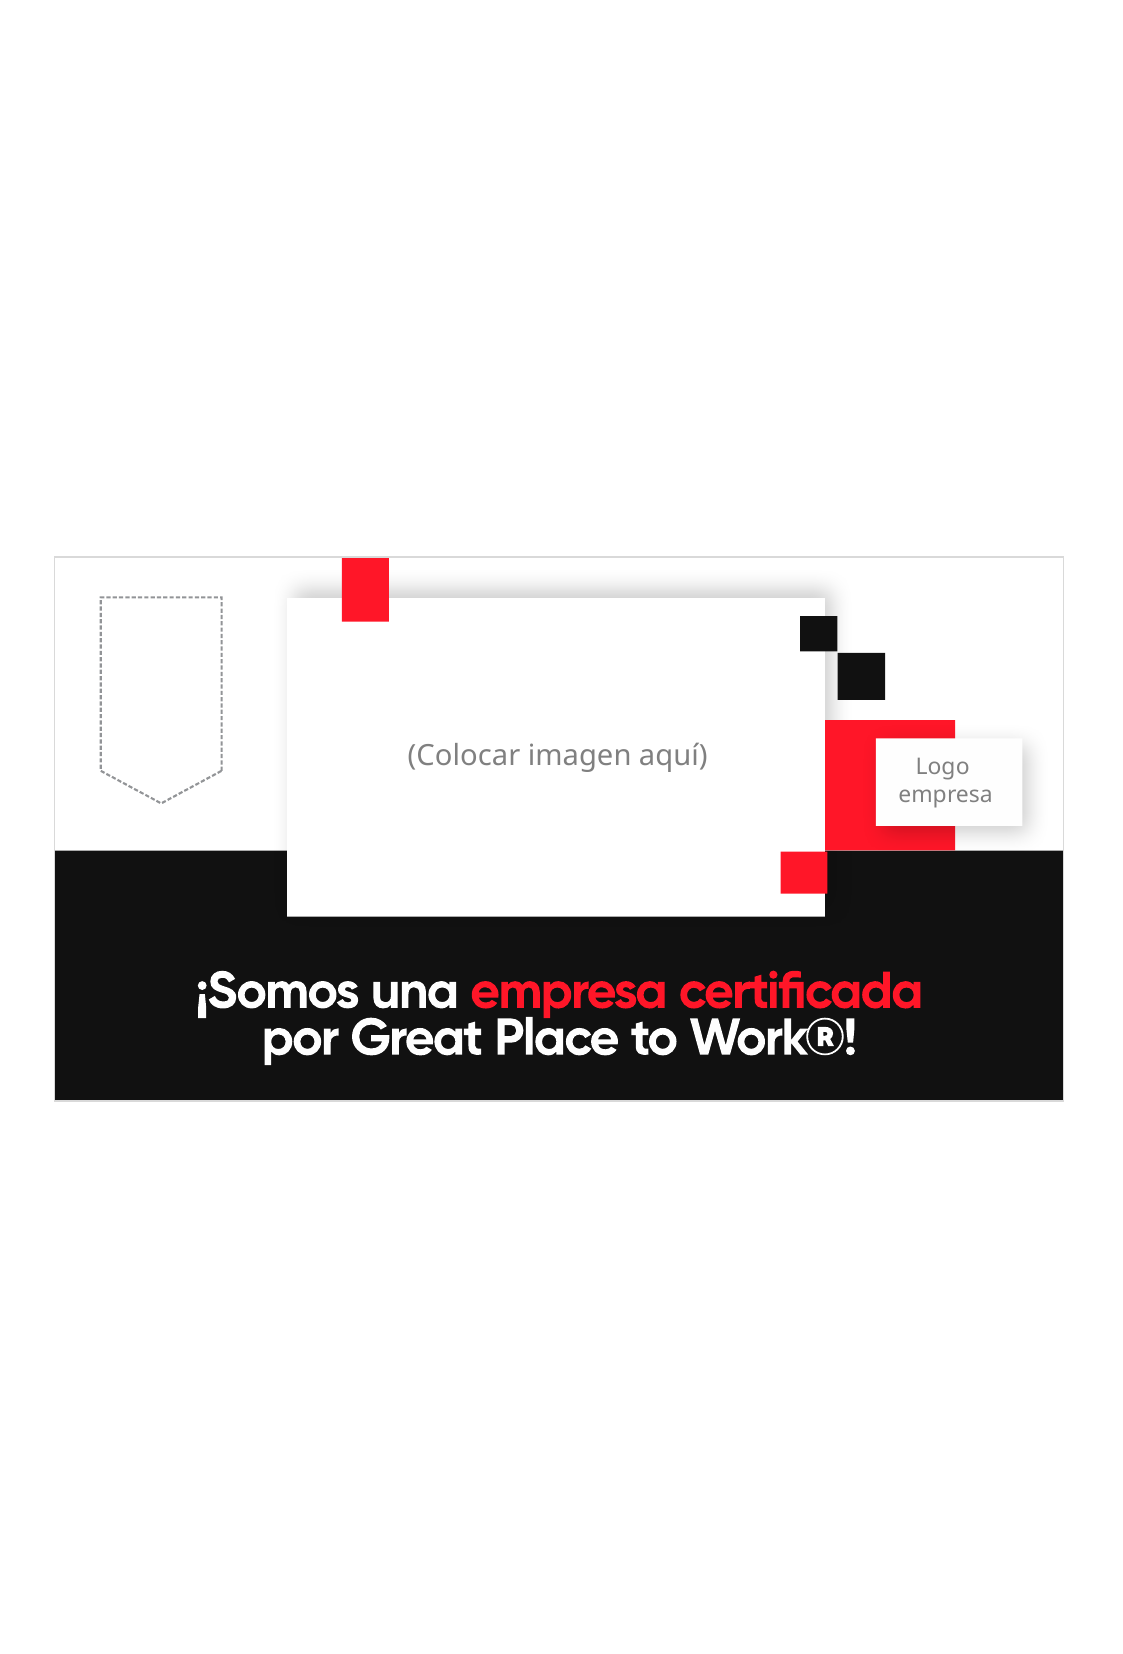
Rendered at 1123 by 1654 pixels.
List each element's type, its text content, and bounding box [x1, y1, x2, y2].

text_box [875, 738, 1023, 826]
text_box Logo empresa [877, 752, 1014, 807]
text_box [780, 851, 828, 894]
text_box [54, 556, 1064, 1102]
text_box [800, 616, 838, 652]
